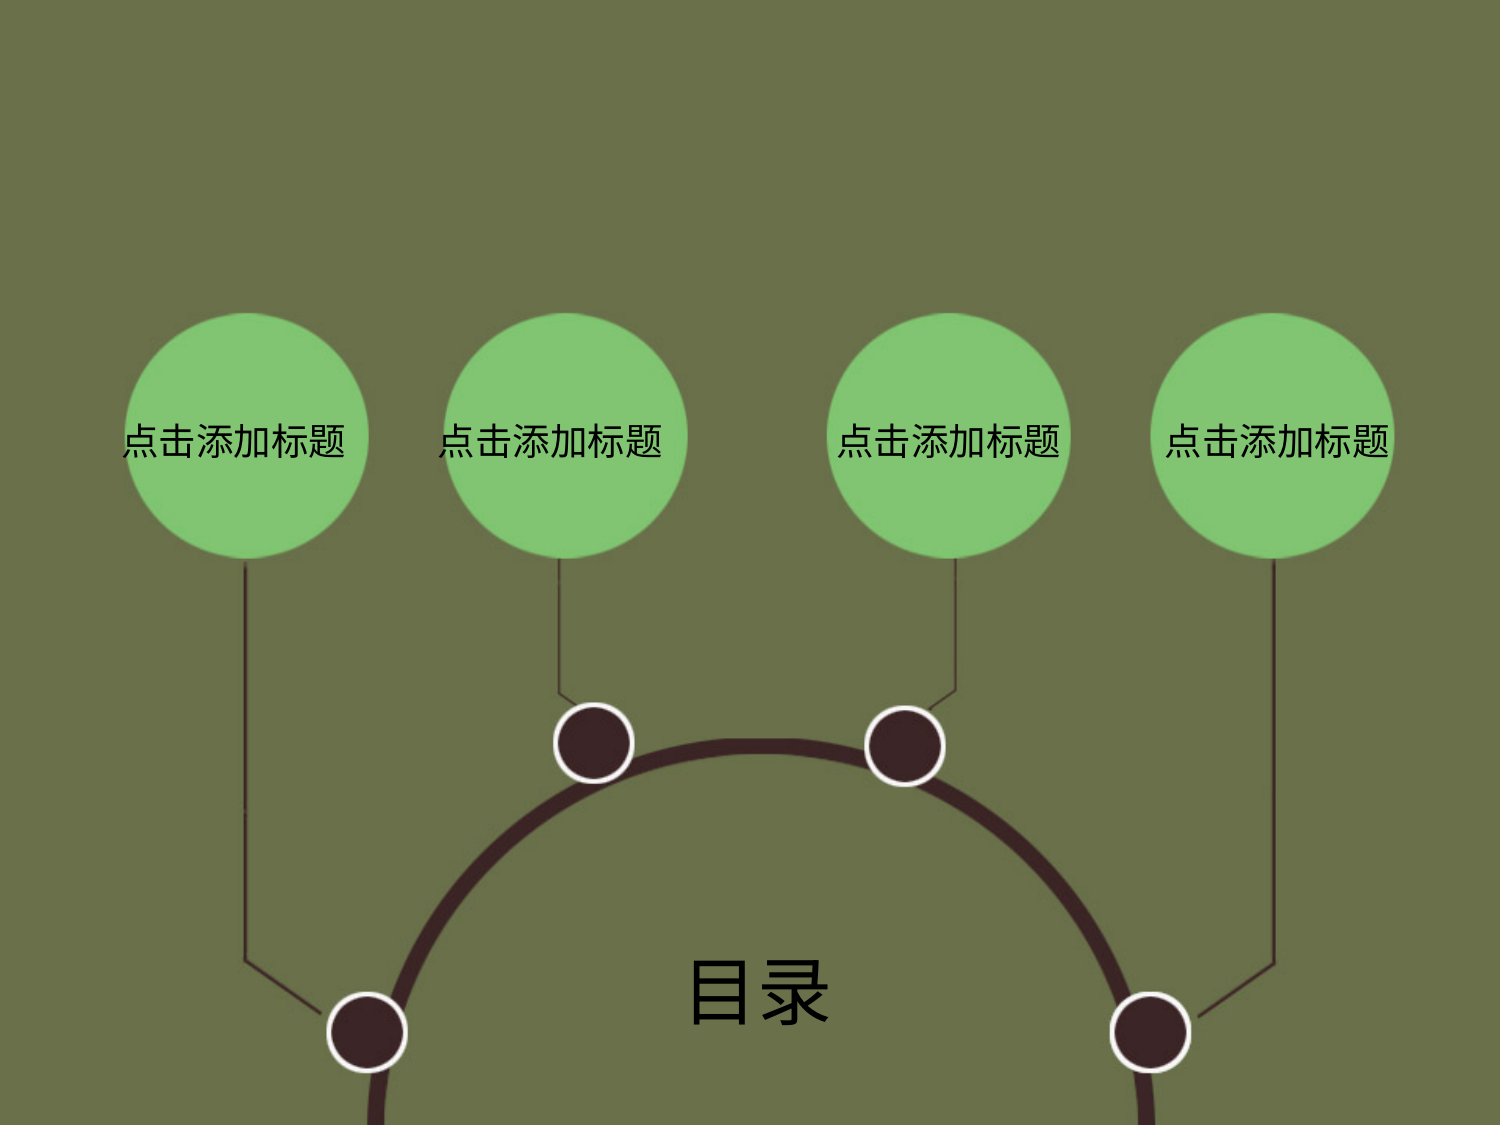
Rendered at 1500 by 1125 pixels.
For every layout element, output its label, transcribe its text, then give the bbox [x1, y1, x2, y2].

text_box 点击添加标题 [1149, 410, 1405, 470]
picture [0, 0, 1500, 1125]
text_box 点击添加标题 [423, 410, 678, 470]
text_box 点击添加标题 [821, 410, 1077, 470]
text_box 点击添加标题 [106, 410, 362, 470]
text_box 目录 [667, 937, 856, 1043]
